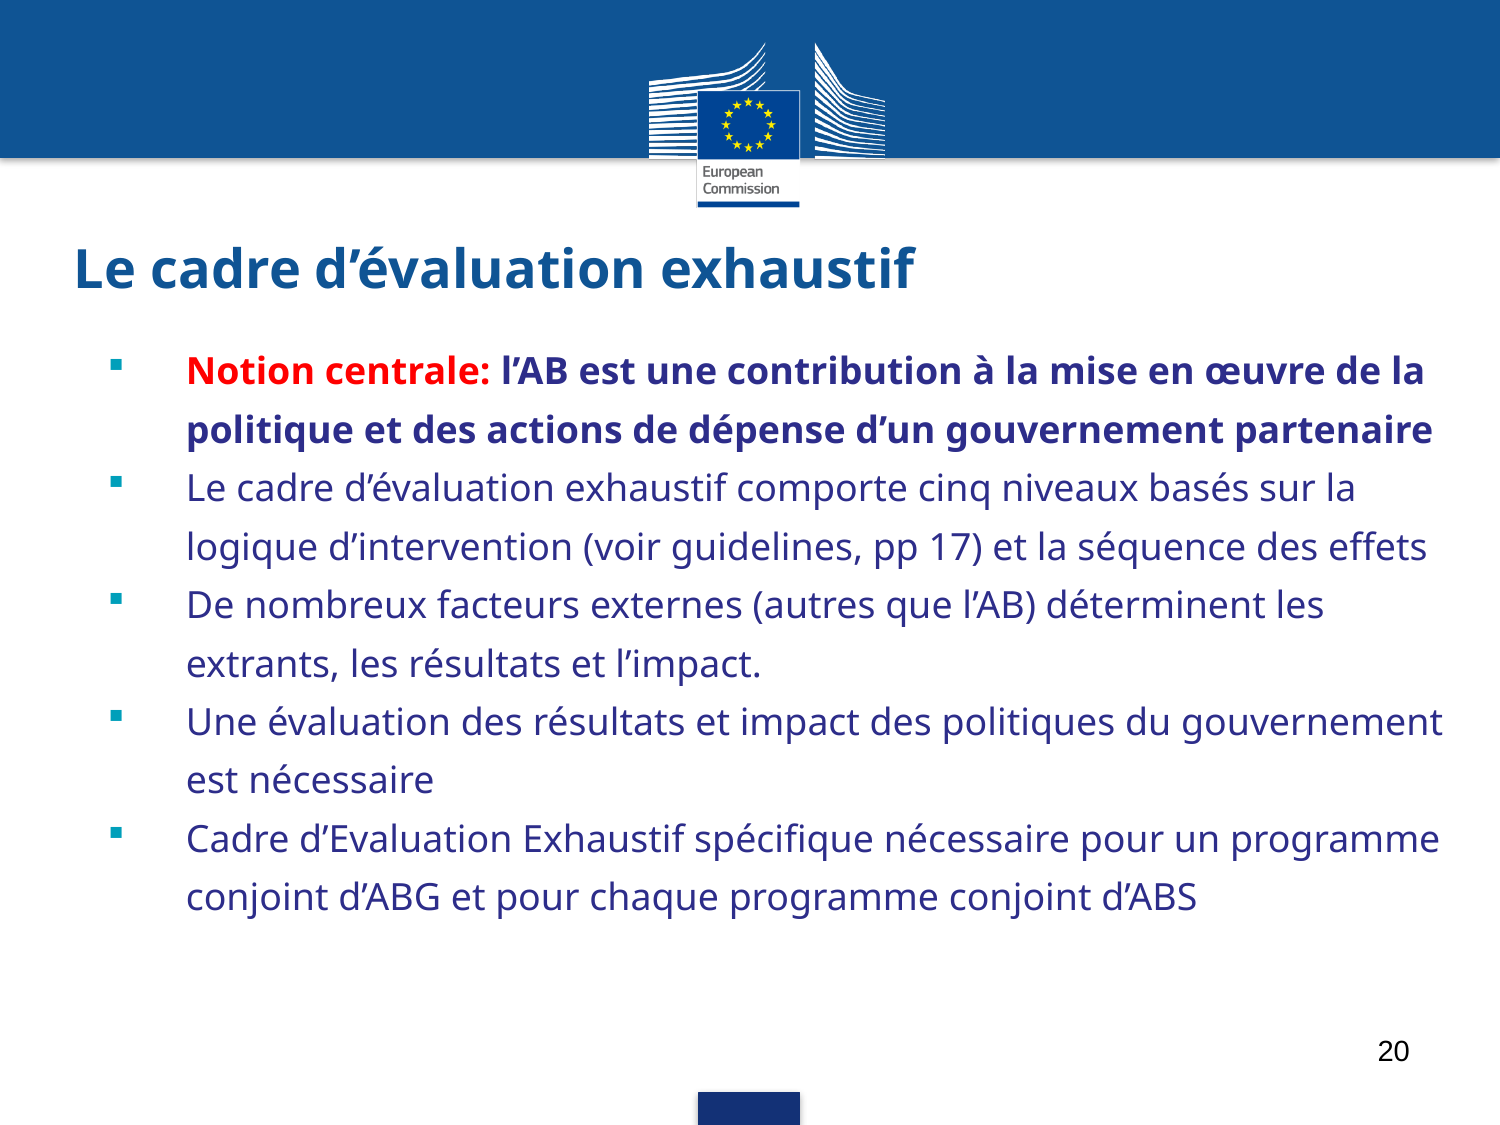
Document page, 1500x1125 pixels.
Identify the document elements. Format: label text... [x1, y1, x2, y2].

list Notion centrale: l’AB est une contribution à la mise en œuvre de la politique et des actions de dépense d’un gouvernement partenaire Le cadre d’évaluation exhaustif comporte cinq niveaux basés sur la logique d’intervention (voir guidelines, pp 17) et la séquence des effets De nombreux facteurs externes (autres que l’AB) déterminent les extrants, les résultats et l’impact. Une évaluation des résultats et impact des politiques du gouvernement est nécessaire Cadre d’Evaluation Exhaustif spécifique nécessaire pour un programme conjoint d’ABG et pour chaque programme conjoint d’ABS [17, 326, 1500, 1095]
slide_number 20 [1074, 1024, 1426, 1103]
title Le cadre d’évaluation exhaustif [0, 219, 1500, 315]
picture [649, 42, 885, 208]
